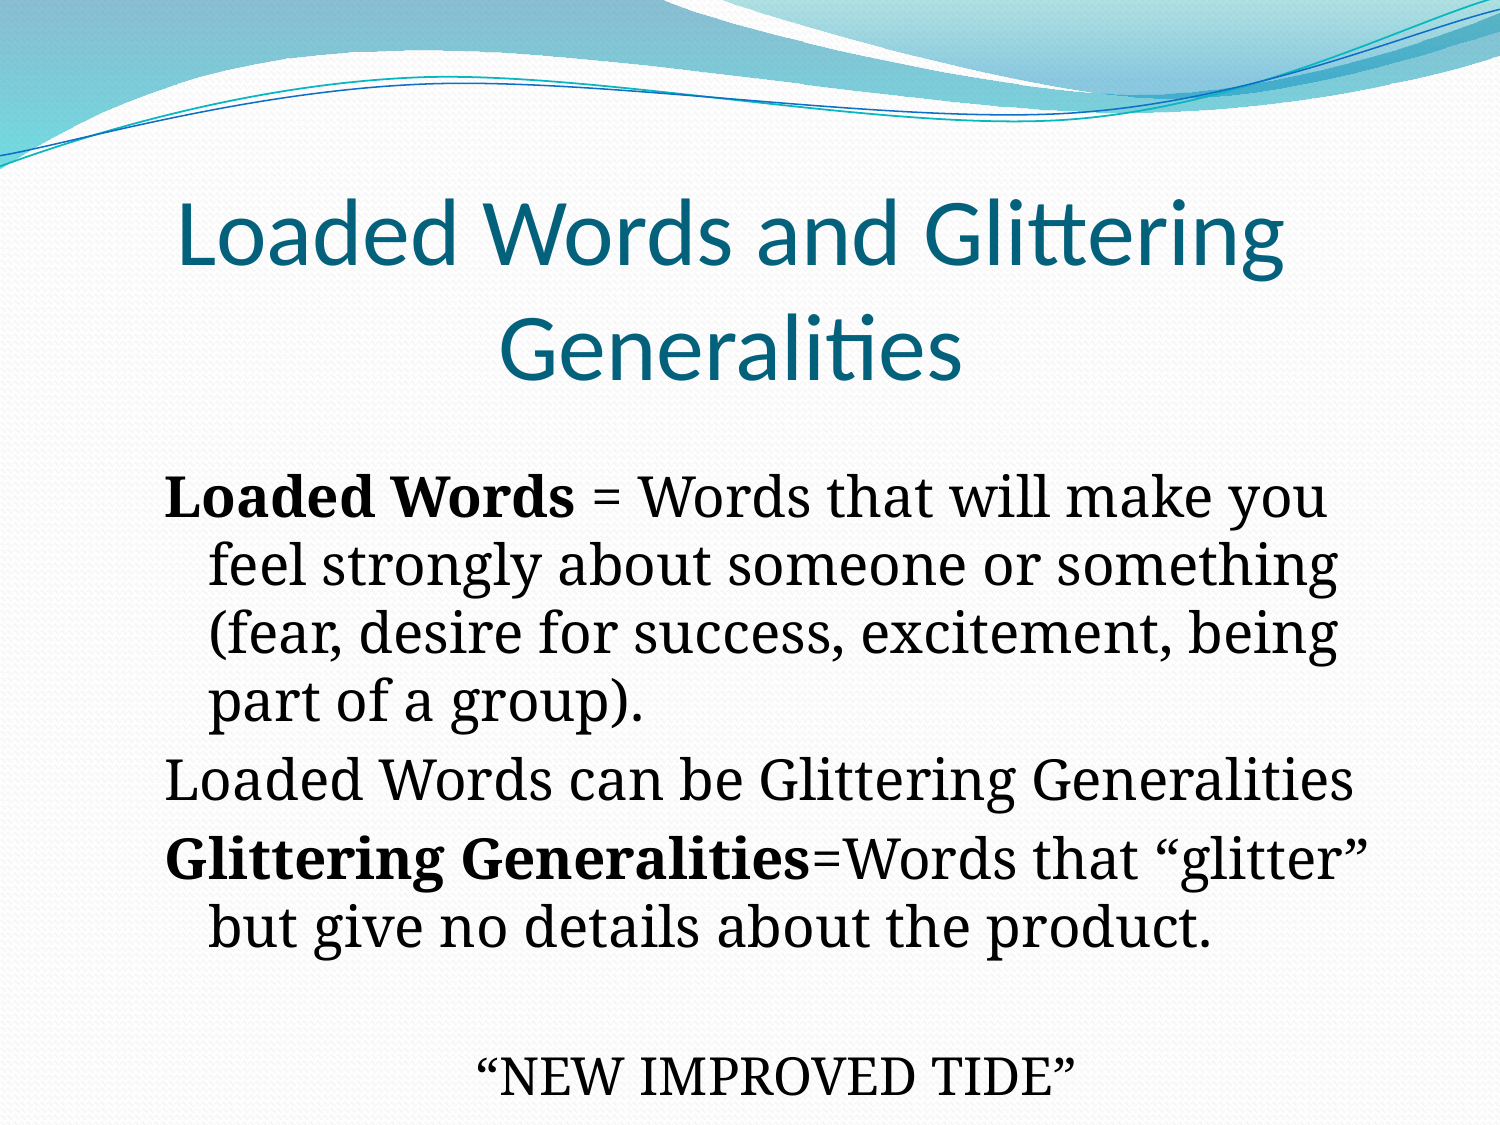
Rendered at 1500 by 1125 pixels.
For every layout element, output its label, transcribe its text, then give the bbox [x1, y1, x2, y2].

title Loaded Words and Glittering Generalities [50, 162, 1413, 400]
list Loaded Words = Words that will make you feel strongly about someone or something (fear, desire for success, excitement, being part of a group). Loaded Words can be Glittering Generalities Glittering Generalities=Words that “glitter” but give no details about the product. “NEW IMPROVED TIDE” [150, 375, 1404, 1125]
text_box [399, 650, 1250, 711]
